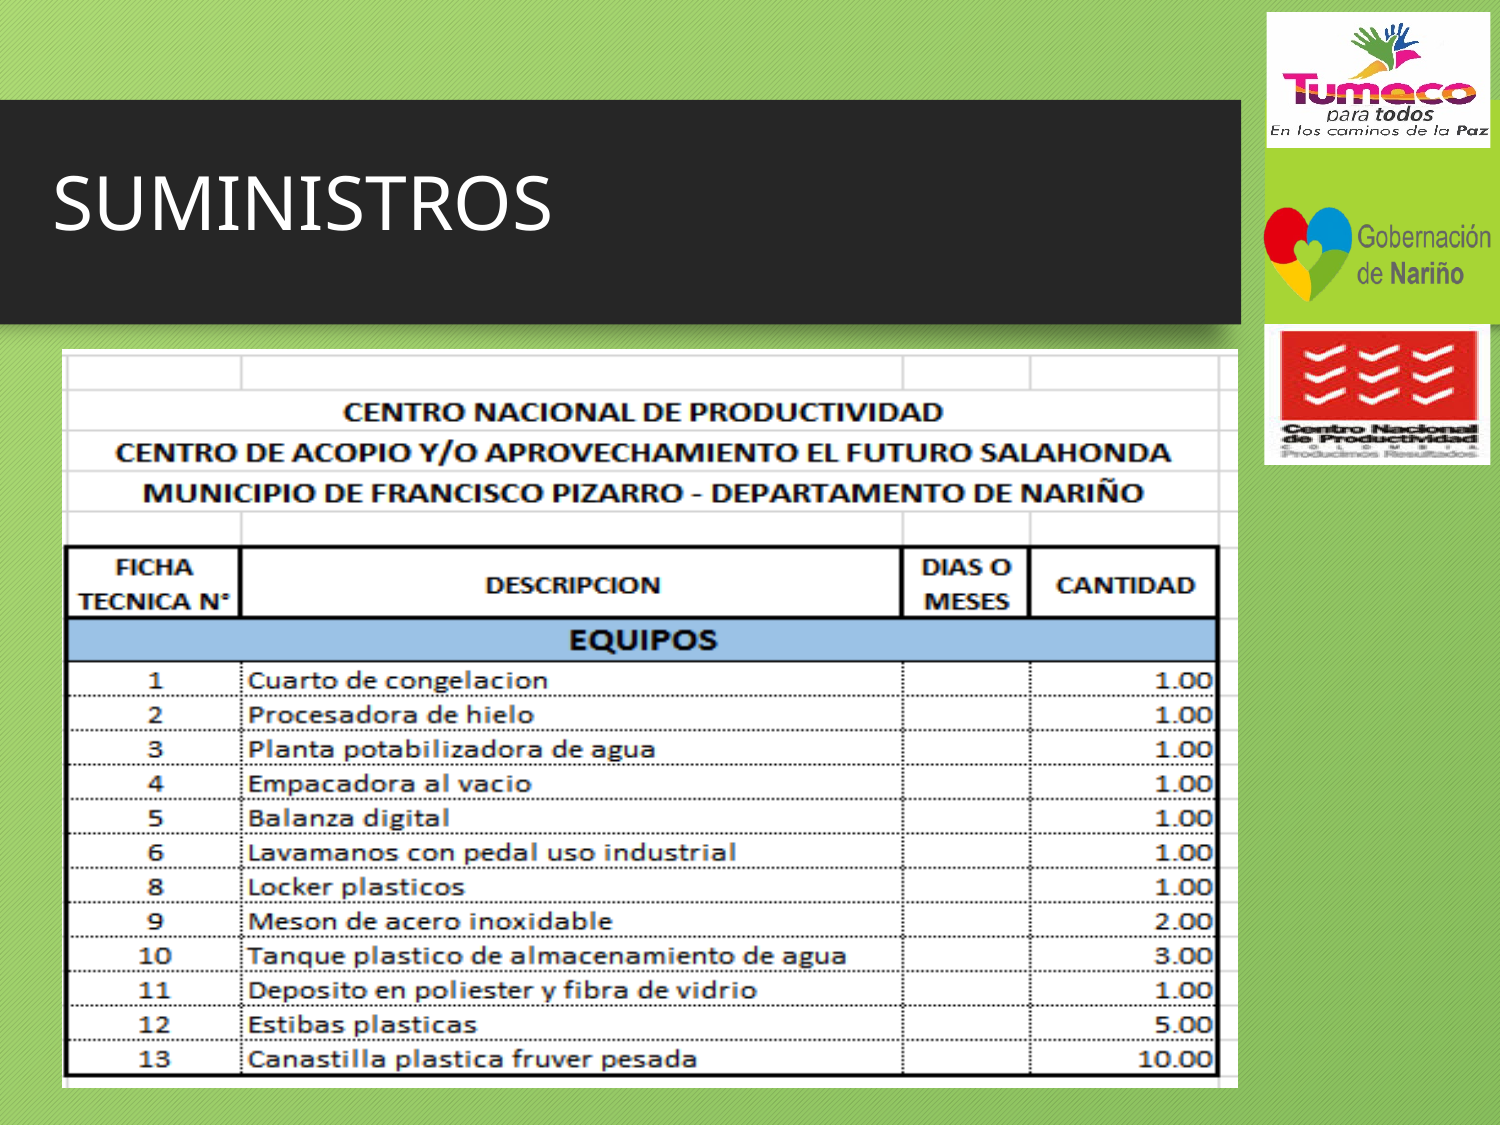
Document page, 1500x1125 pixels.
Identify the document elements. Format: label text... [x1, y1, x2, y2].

picture [1256, 183, 1500, 304]
picture [1266, 11, 1491, 148]
picture [0, 322, 1251, 1088]
title SUMINISTROS [37, 125, 1213, 288]
picture [1264, 324, 1500, 465]
